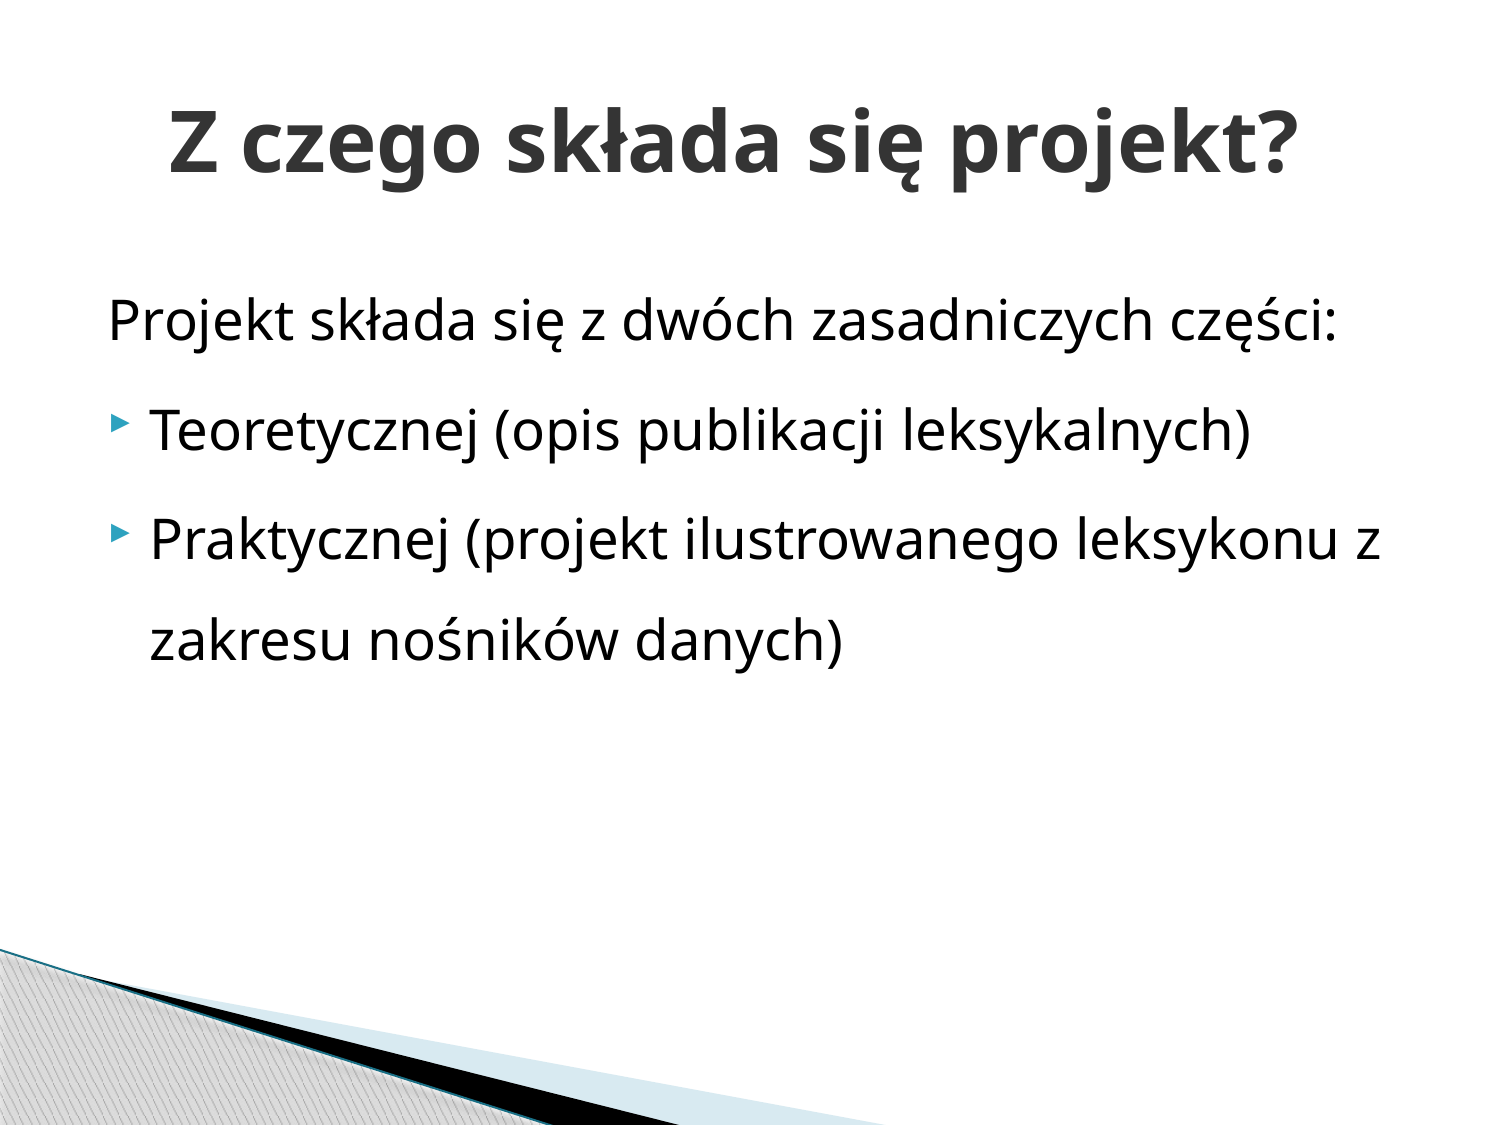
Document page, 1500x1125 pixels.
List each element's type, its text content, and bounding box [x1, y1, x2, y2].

list Projekt składa się z dwóch zasadniczych części: Teoretycznej (opis publikacji leksykalnych) Praktycznej (projekt ilustrowanego leksykonu z zakresu nośników danych) [74, 242, 1426, 986]
title Z czego składa się projekt? [75, 45, 1425, 233]
